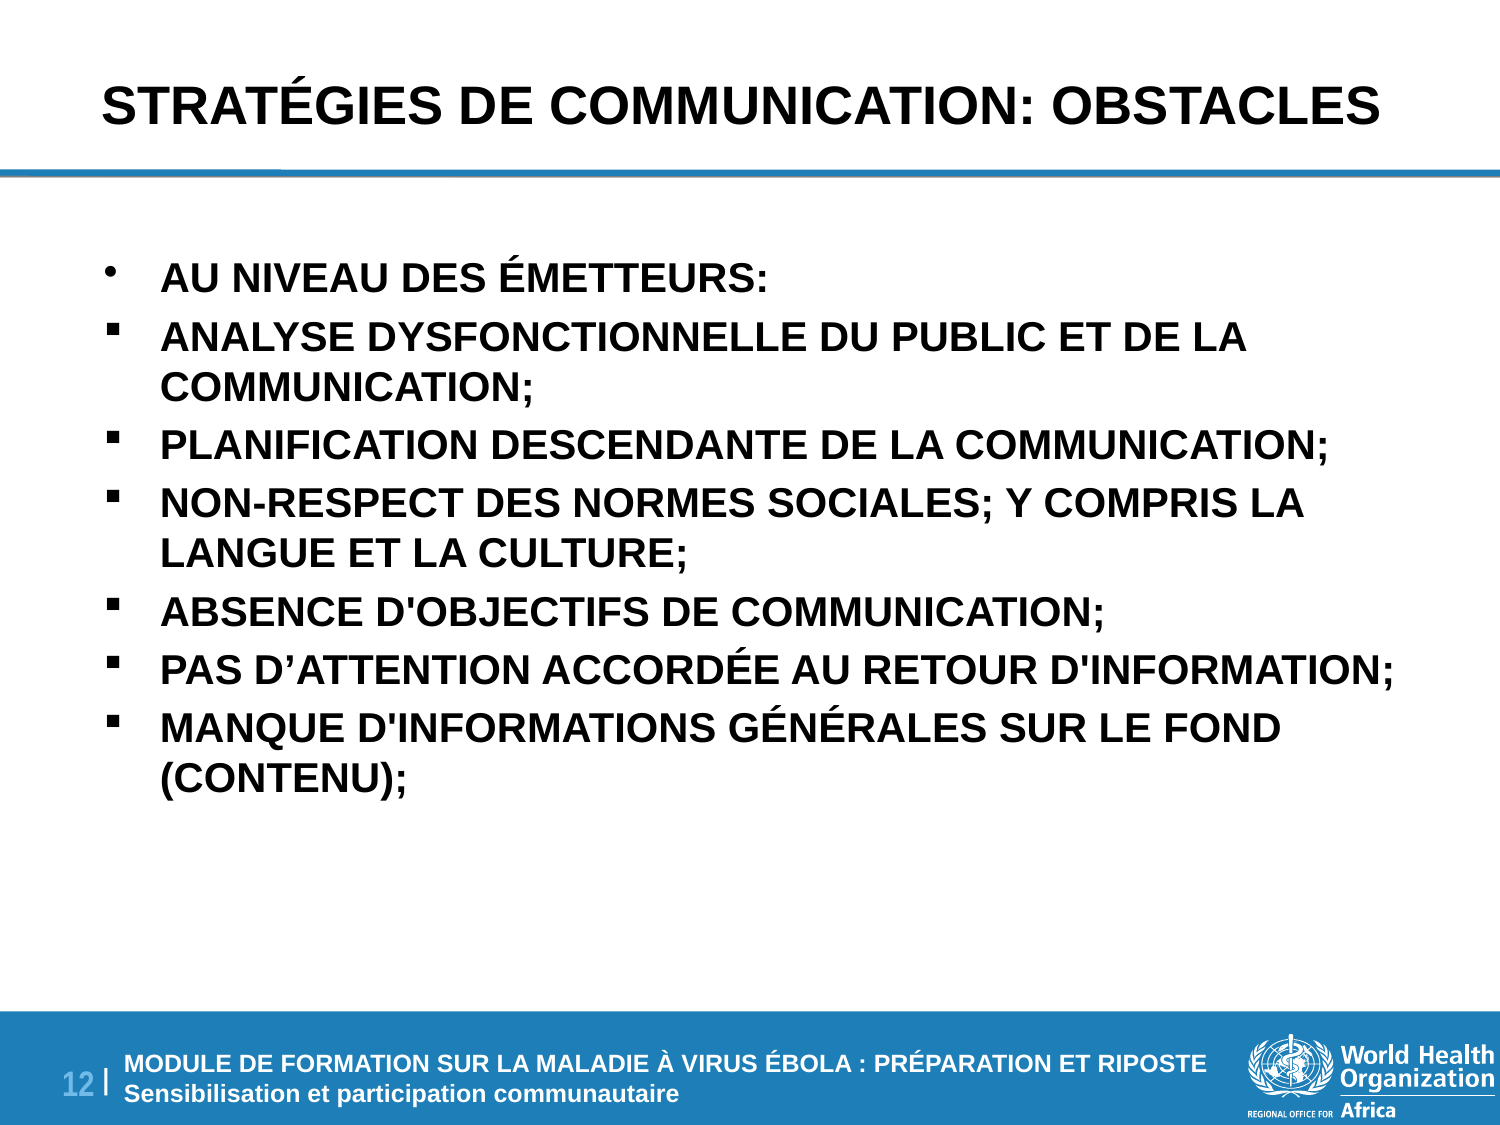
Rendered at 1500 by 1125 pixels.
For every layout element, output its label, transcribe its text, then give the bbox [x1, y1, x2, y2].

title STRATÉGIES DE COMMUNICATION: OBSTACLES [75, 45, 1425, 161]
list AU NIVEAU DES ÉMETTEURS: ANALYSE DYSFONCTIONNELLE DU PUBLIC ET DE LA COMMUNICATION; PLANIFICATION DESCENDANTE DE LA COMMUNICATION; NON-RESPECT DES NORMES SOCIALES; Y COMPRIS LA LANGUE ET LA CULTURE; ABSENCE D'OBJECTIFS DE COMMUNICATION; PAS D’ATTENTION ACCORDÉE AU RETOUR D'INFORMATION; MANQUE D'INFORMATIONS GÉNÉRALES SUR LE FOND (CONTENU); [88, 243, 1439, 870]
